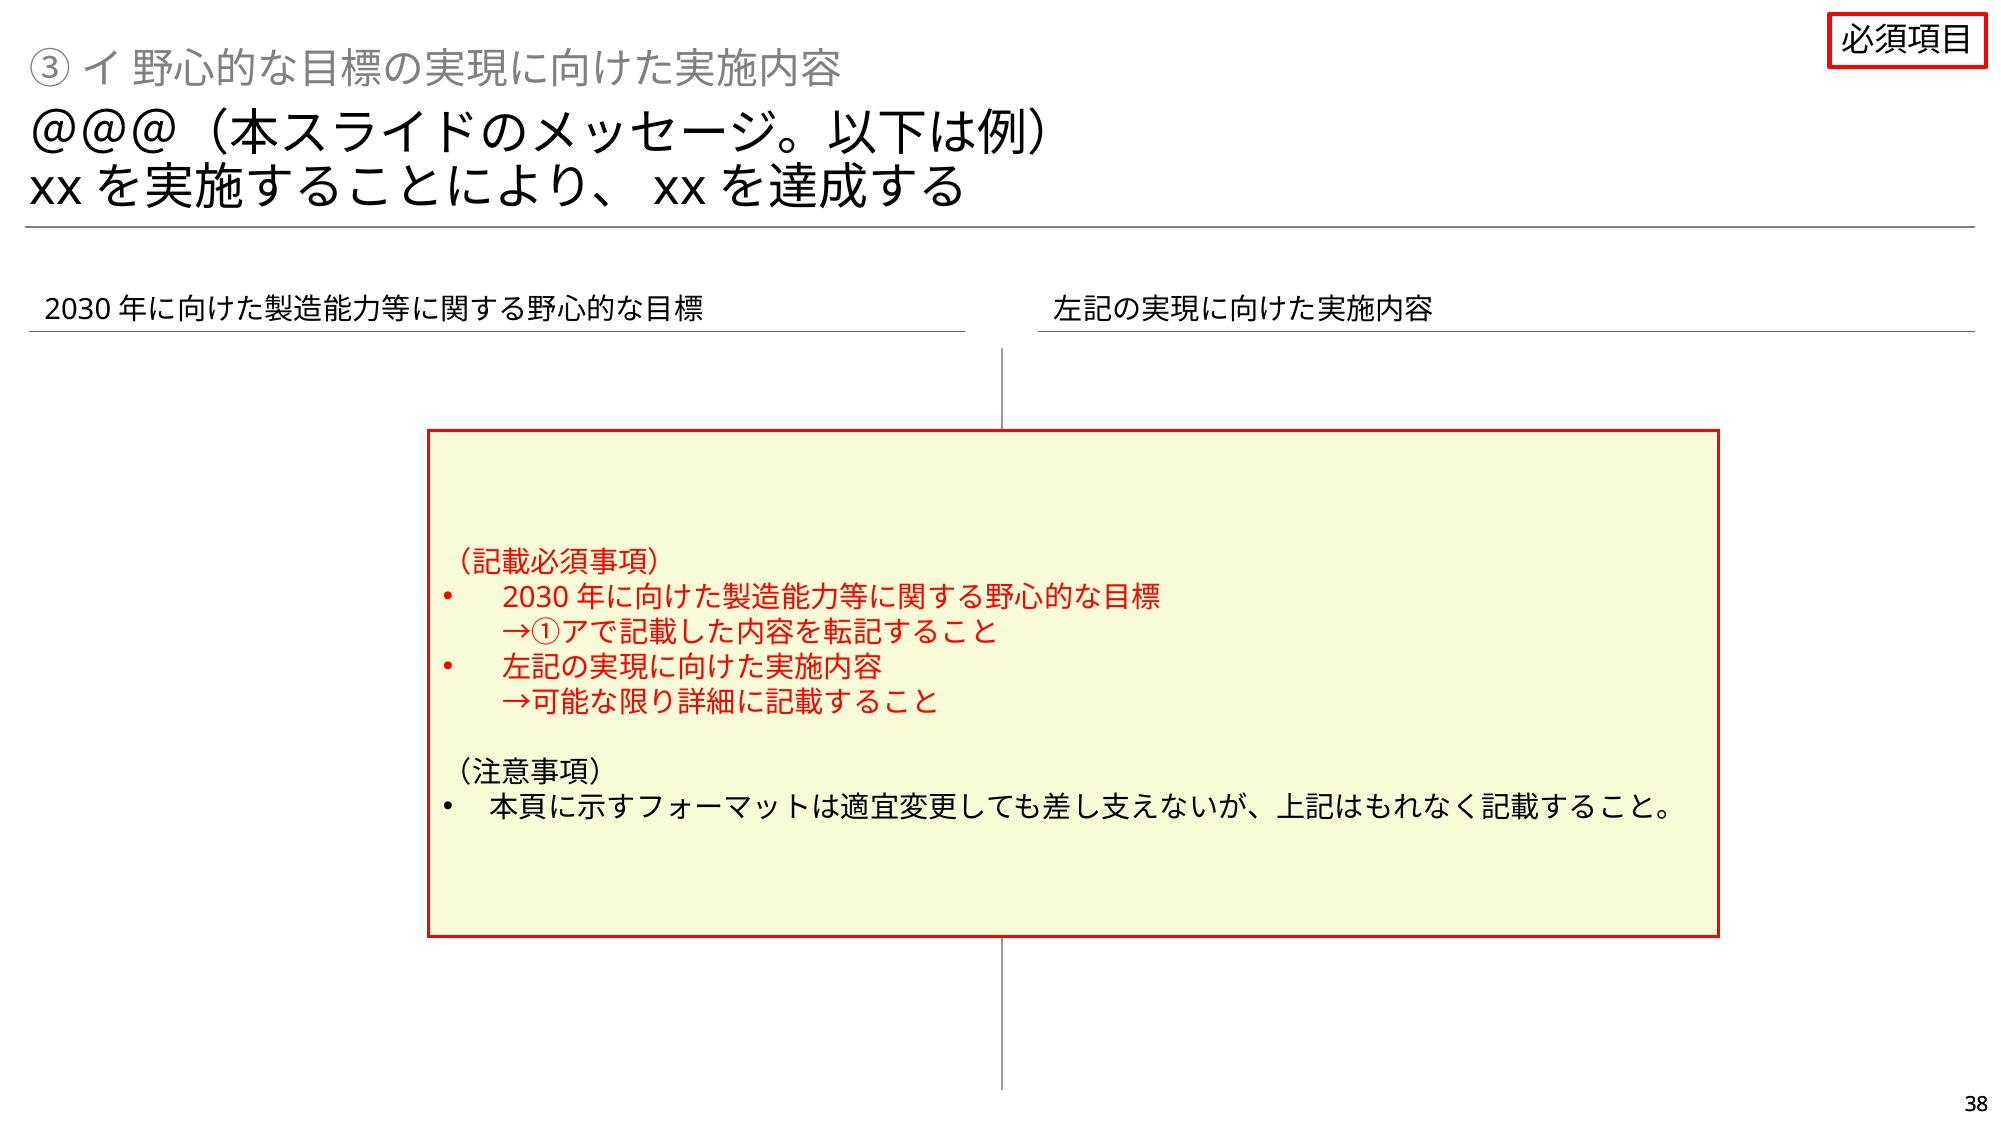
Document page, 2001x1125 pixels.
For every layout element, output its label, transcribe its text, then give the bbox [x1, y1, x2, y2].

text_box （記載必須事項） 2030年に向けた製造能力等に関する野心的な目標 →①アで記載した内容を転記すること 左記の実現に向けた実施内容 →可能な限り詳細に記載すること （注意事項） 本頁に示すフォーマットは適宜変更しても差し支えないが、上記はもれなく記載すること。 [1003, 429, 1720, 938]
text_box ＠＠＠（本スライドのメッセージ。以下は例） xxを実施することにより、xxを達成する [29, 107, 1875, 216]
text_box ③イ 野心的な目標の実現に向けた実施内容 [29, 47, 1802, 94]
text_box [28, 283, 966, 332]
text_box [1038, 283, 1975, 332]
text_box （記載必須事項） 2030年に向けた製造能力等に関する野心的な目標 →①アで記載した内容を転記すること 左記の実現に向けた実施内容 →可能な限り詳細に記載すること （注意事項） 本頁に示すフォーマットは適宜変更しても差し支えないが、上記はもれなく記載すること。 [427, 429, 1001, 938]
text_box 必須項目 [1829, 13, 1986, 68]
